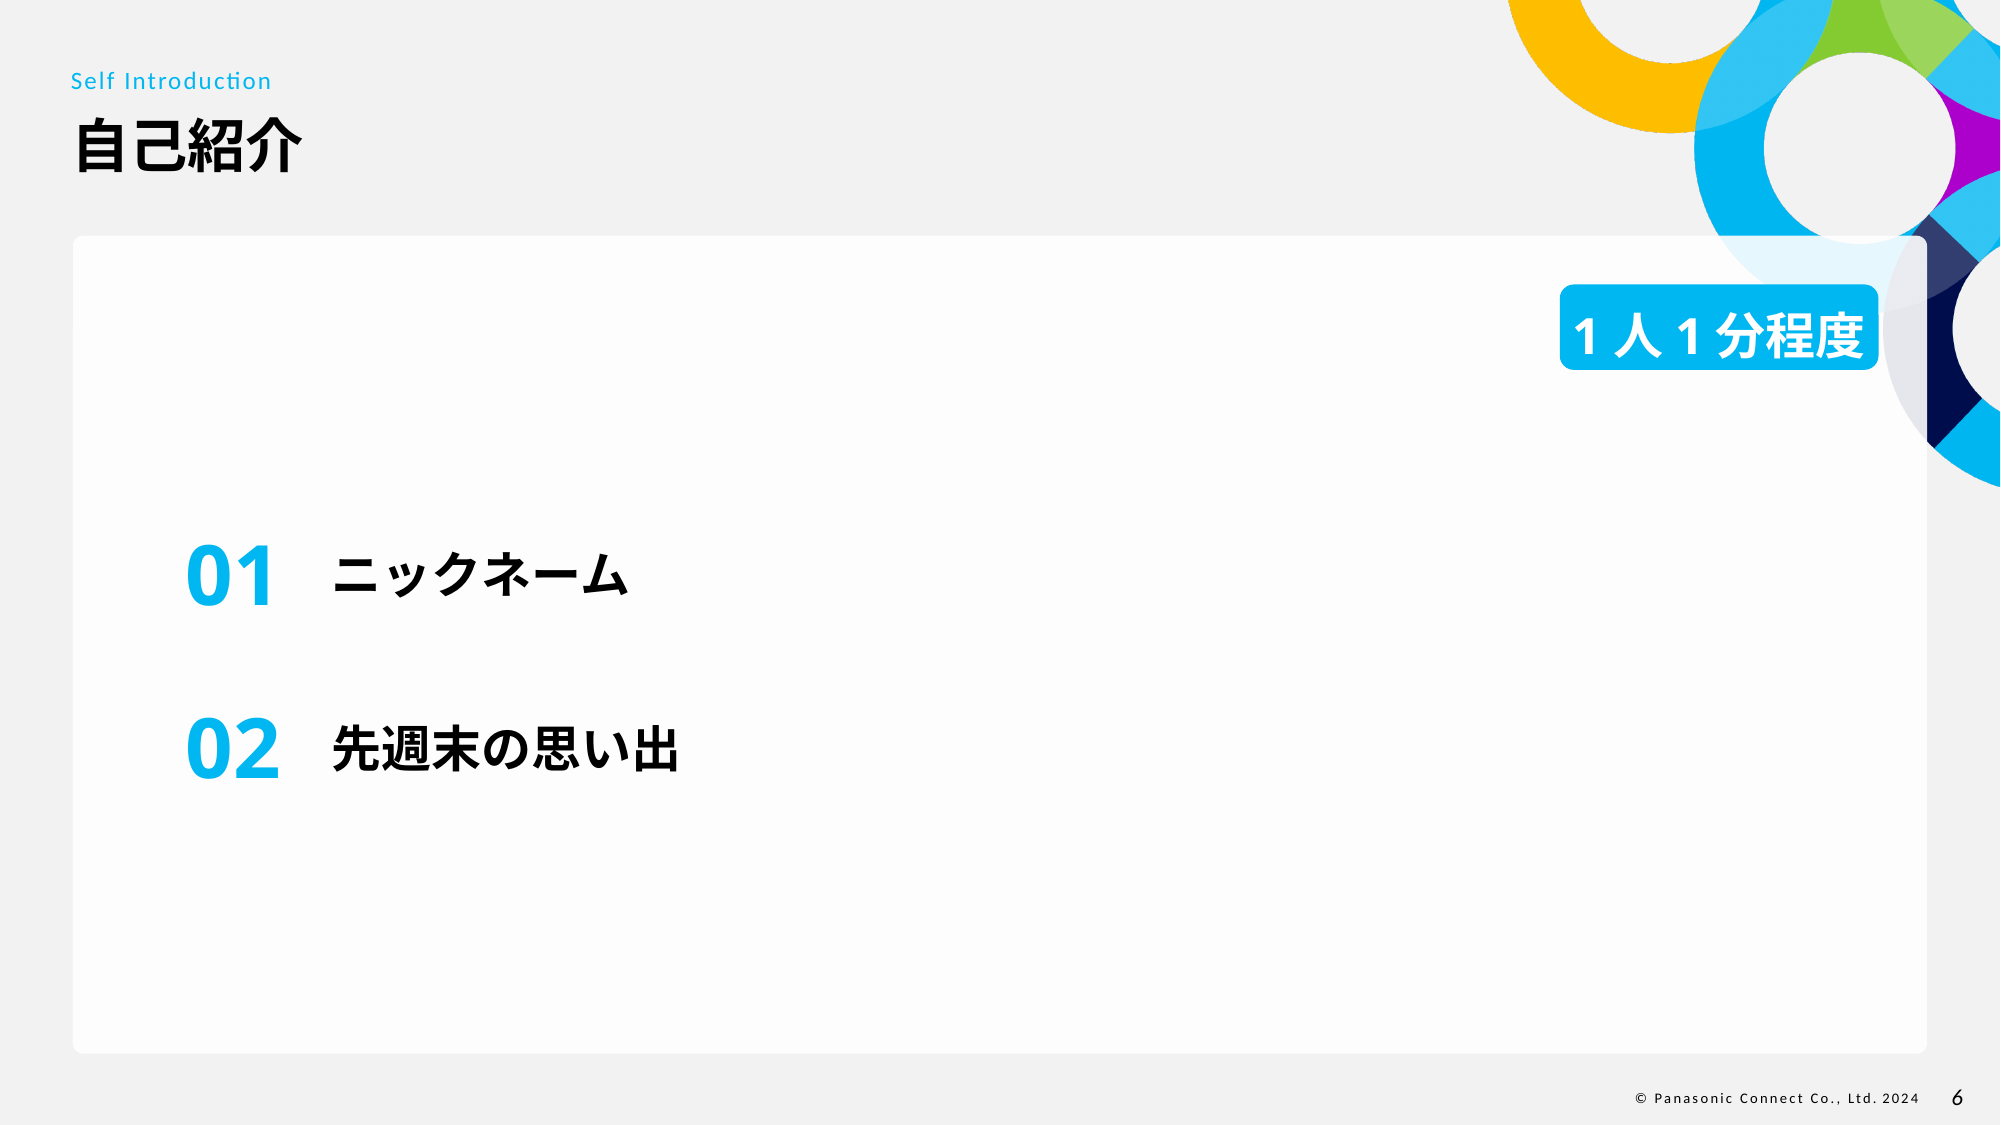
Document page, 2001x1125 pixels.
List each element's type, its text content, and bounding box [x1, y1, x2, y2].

text_box 01 [185, 521, 332, 622]
picture [1436, 0, 2001, 563]
text_box ニックネーム [332, 525, 1665, 604]
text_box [1559, 284, 1879, 370]
list Self Introduction [70, 64, 827, 91]
text_box 02 [185, 695, 332, 796]
picture [1436, 175, 1717, 235]
text_box 先週末の思い出 [332, 699, 1665, 778]
title 自己紹介 [71, 109, 1926, 175]
